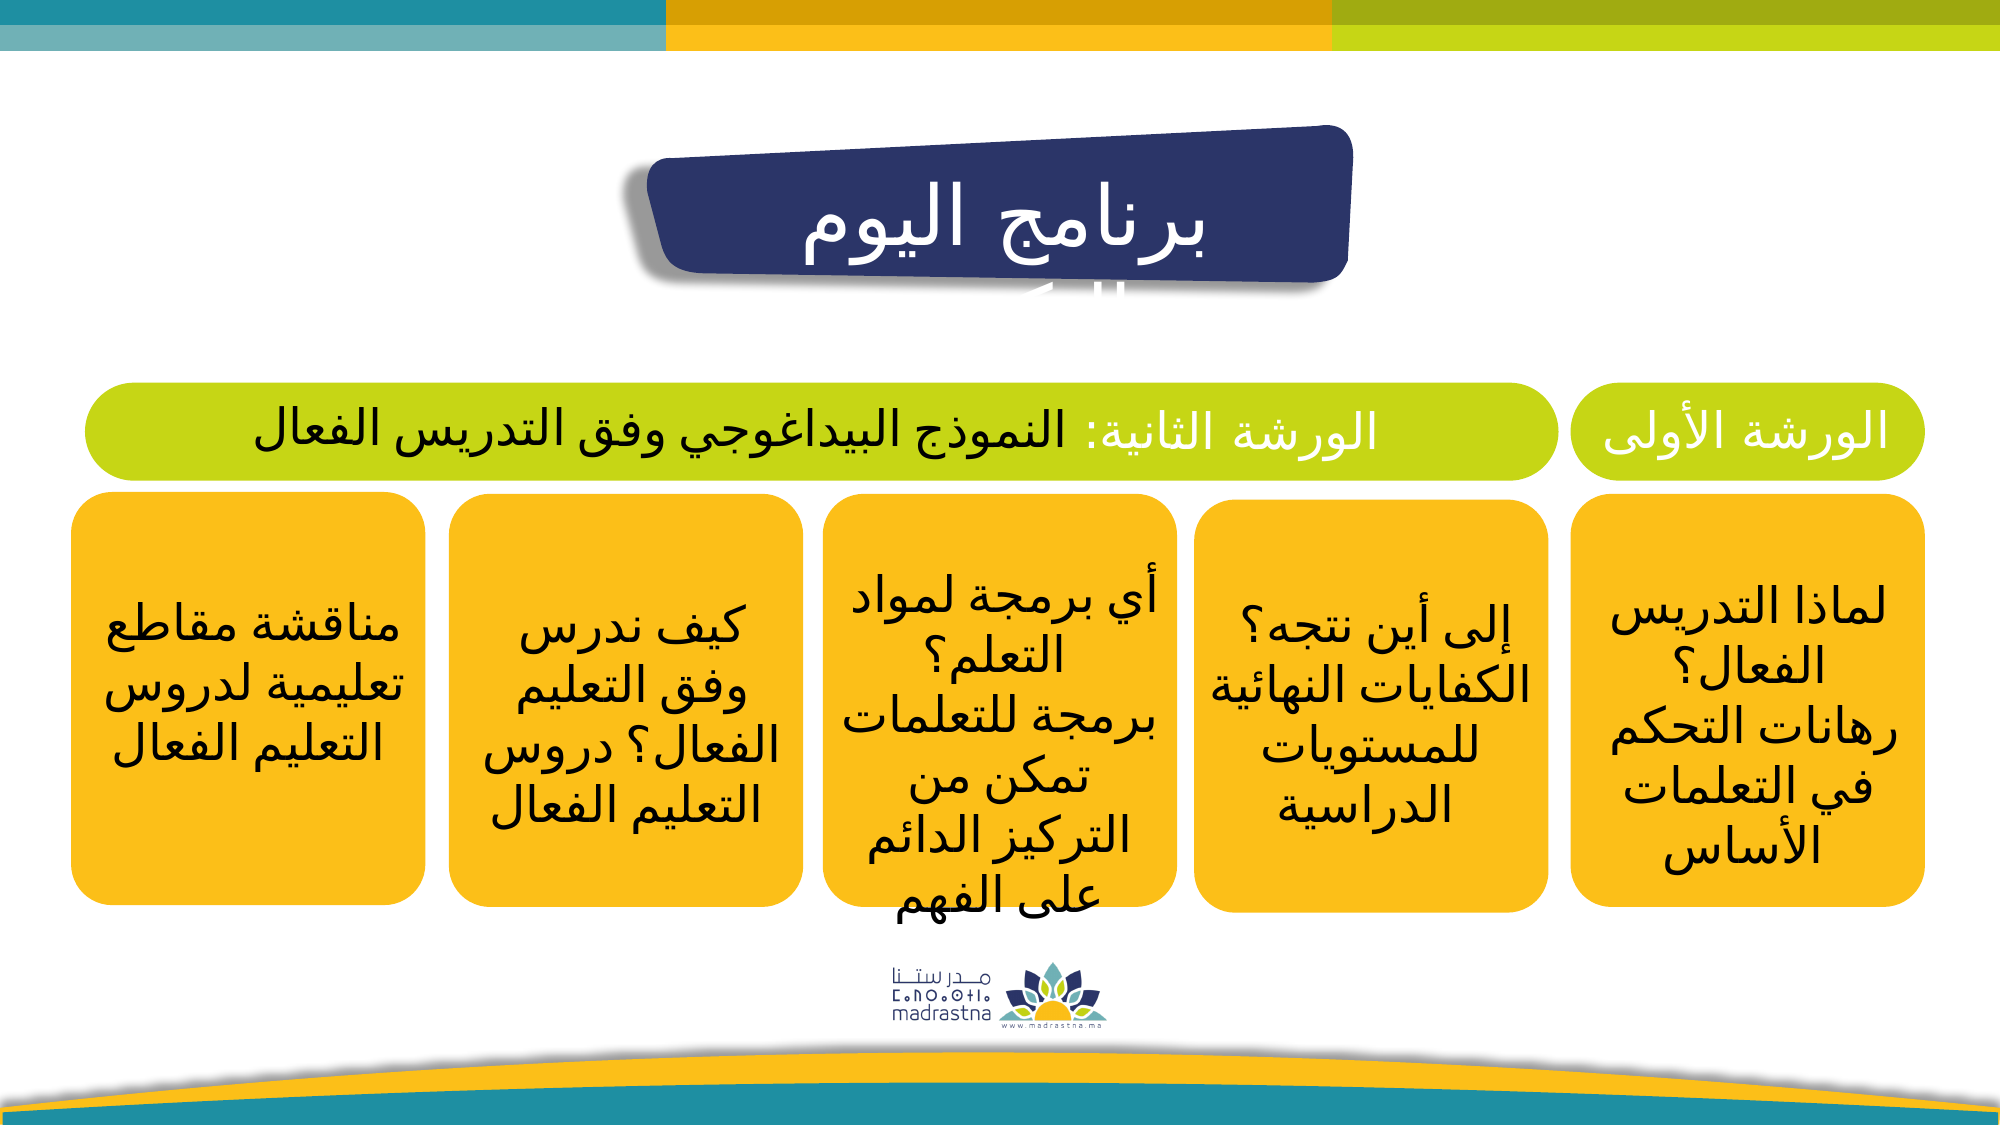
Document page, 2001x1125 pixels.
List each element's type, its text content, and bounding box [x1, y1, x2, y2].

text_box كيف ندرس وفق التعليم الفعال؟ دروس التعليم الفعال [455, 585, 810, 840]
text_box [1194, 840, 1549, 913]
text_box [116, 382, 1540, 393]
text_box الورشة الأولى [1566, 390, 1927, 467]
text_box [1585, 465, 1912, 481]
text_box [71, 491, 426, 906]
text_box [646, 100, 1354, 296]
text_box [1570, 493, 1925, 872]
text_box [0, 1052, 2000, 1125]
picture [893, 962, 1107, 1028]
text_box الورشة الثانية: النموذج البيداغوجي وفق التدريس الفعال [84, 386, 1559, 469]
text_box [0, 0, 2000, 52]
text_box أي برمجة لمواد التعلم؟ برمجة للتعلمات تمكن من التركيز الدائم على الفهم [822, 554, 1178, 930]
text_box إلى أين نتجه؟ الكفايات النهائية للمستويات الدراسية [1194, 585, 1549, 840]
text_box [1194, 499, 1549, 585]
text_box [448, 493, 804, 907]
text_box [95, 462, 1542, 481]
text_box [1592, 382, 1902, 391]
text_box لماذا التدريس الفعال؟ رهانات التحكم في التعلمات الأساس [1571, 565, 1927, 881]
text_box [1573, 881, 1922, 907]
text_box [822, 493, 1178, 554]
text_box مناقشة مقاطع تعليمية لدروس التعليم الفعال [77, 583, 432, 778]
